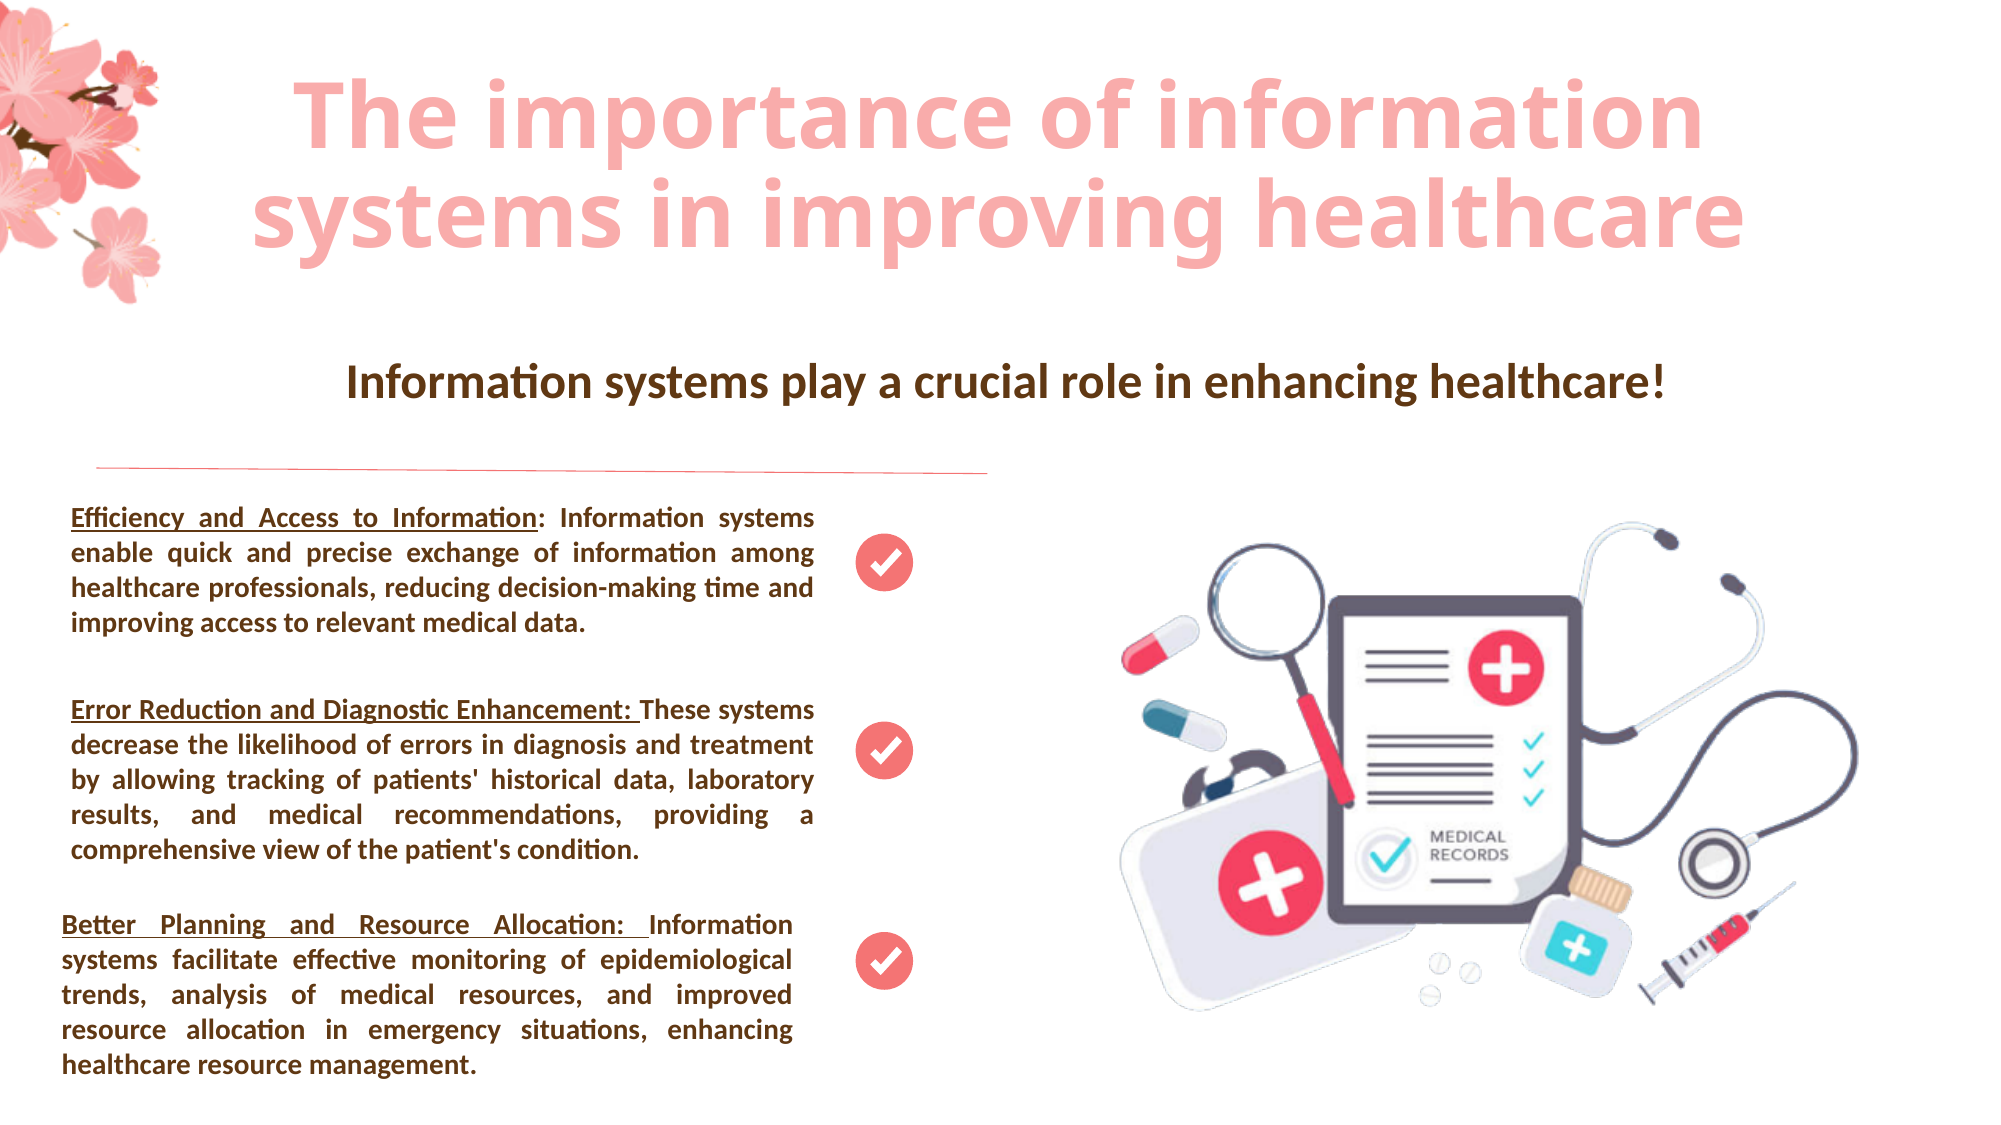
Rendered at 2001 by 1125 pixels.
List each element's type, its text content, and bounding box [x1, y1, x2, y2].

text_box Better Planning and Resource Allocation: Information systems facilitate effective monitoring of epidemiological trends, analysis of medical resources, and improved resource allocation in emergency situations, enhancing healthcare resource management. [46, 897, 809, 1088]
text_box Error Reduction and Diagnostic Enhancement: These systems decrease the likelihood of errors in diagnosis and treatment by allowing tracking of patients' historical data, laboratory results, and medical recommendations, providing a comprehensive view of the patient's condition. [56, 682, 830, 873]
title The importance of information systems in improving healthcare [137, 59, 1863, 278]
text_box [855, 932, 914, 990]
picture [0, 0, 197, 328]
text_box Information systems play a crucial role in enhancing healthcare! [137, 341, 1884, 417]
text_box Efficiency and Access to Information: Information systems enable quick and precise exchange of information among healthcare professionals, reducing decision-making time and improving access to relevant medical data. [56, 491, 830, 646]
picture [1017, 444, 1962, 1090]
text_box [855, 533, 914, 592]
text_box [96, 467, 988, 474]
text_box [855, 721, 914, 780]
